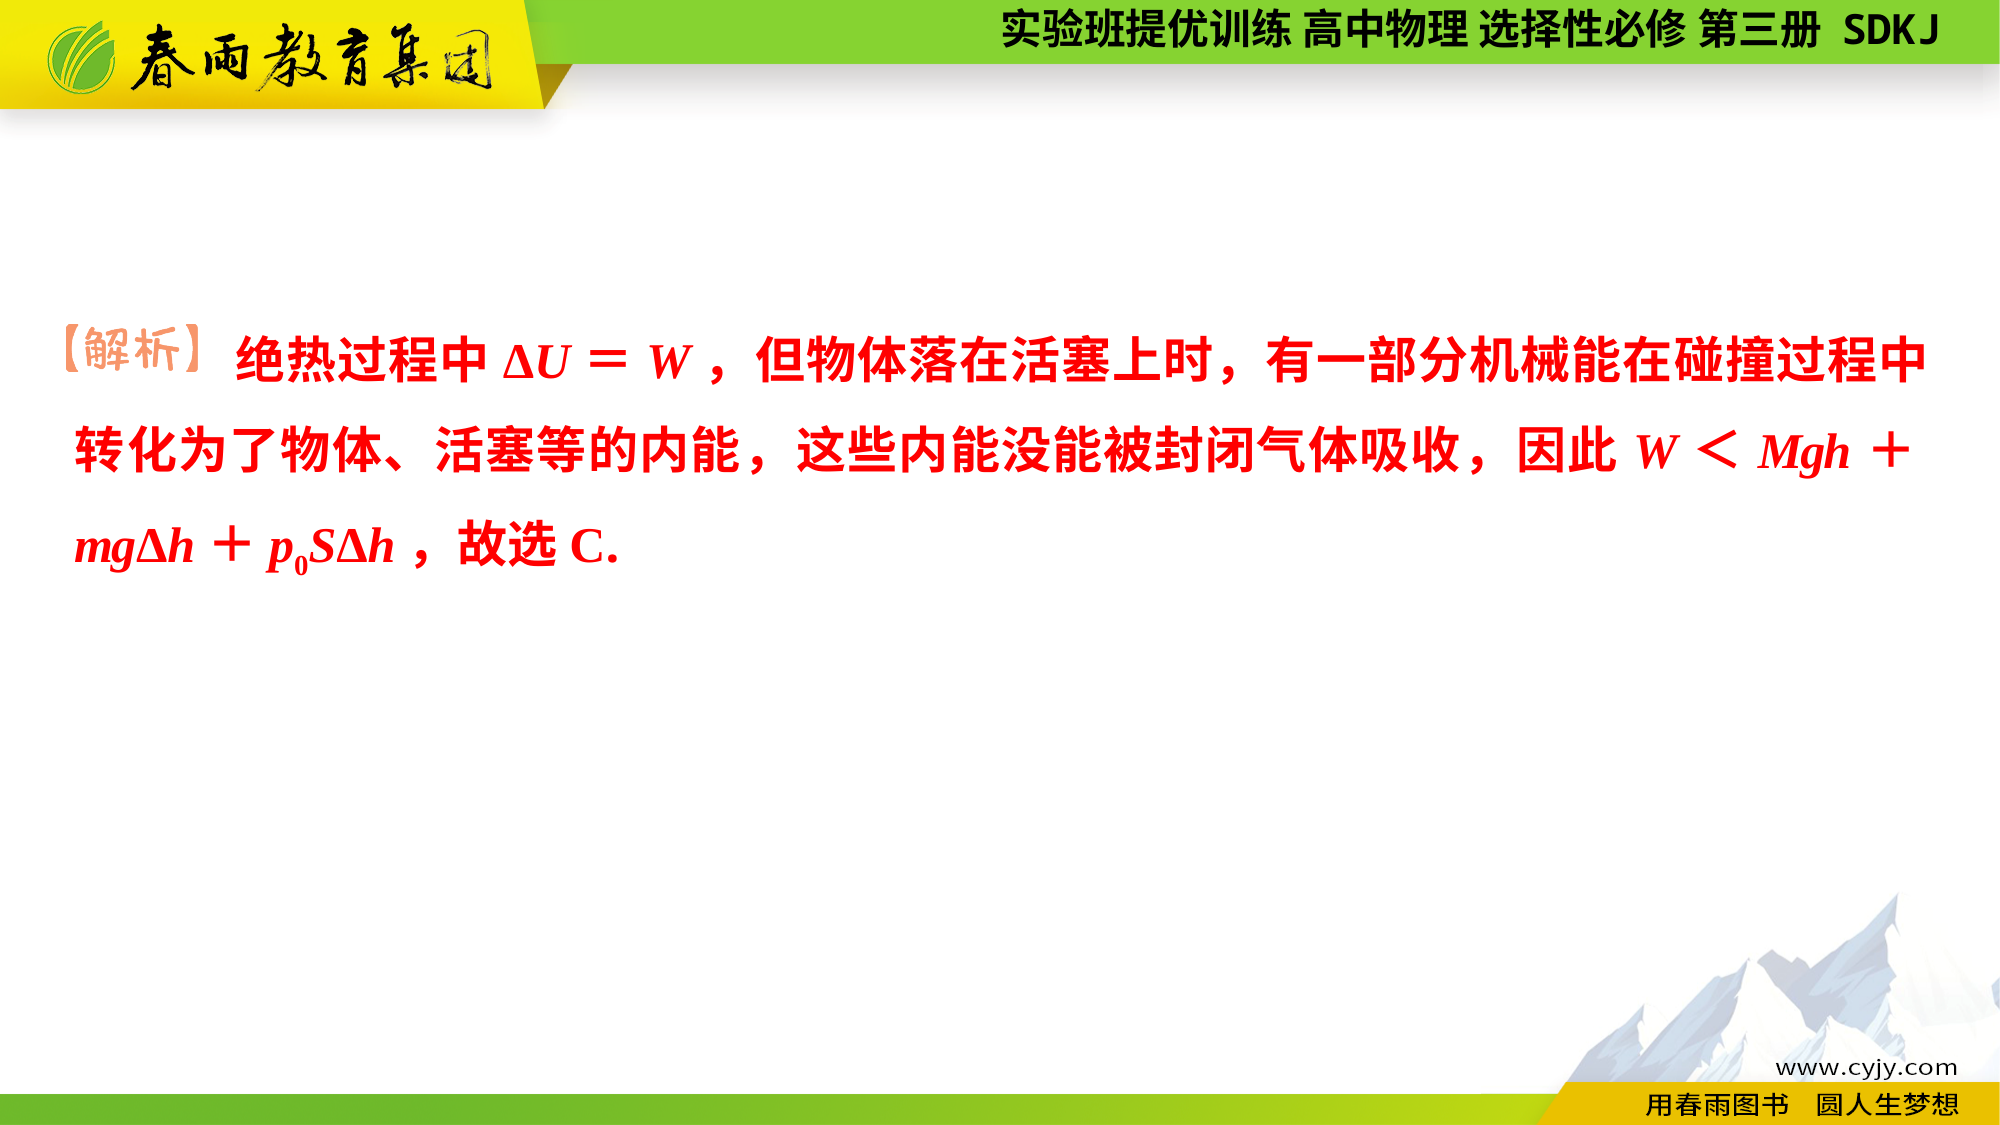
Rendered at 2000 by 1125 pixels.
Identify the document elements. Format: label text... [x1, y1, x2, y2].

picture [0, 0, 2000, 1125]
list 绝热过程中ΔU＝W，但物体落在活塞上时，有一部分机械能在碰撞过程中转化为了物体、活塞等的内能，这些内能没能被封闭气体吸收，因此W＜Mgh＋mgΔh＋p0SΔh，故选C. [59, 290, 1944, 579]
